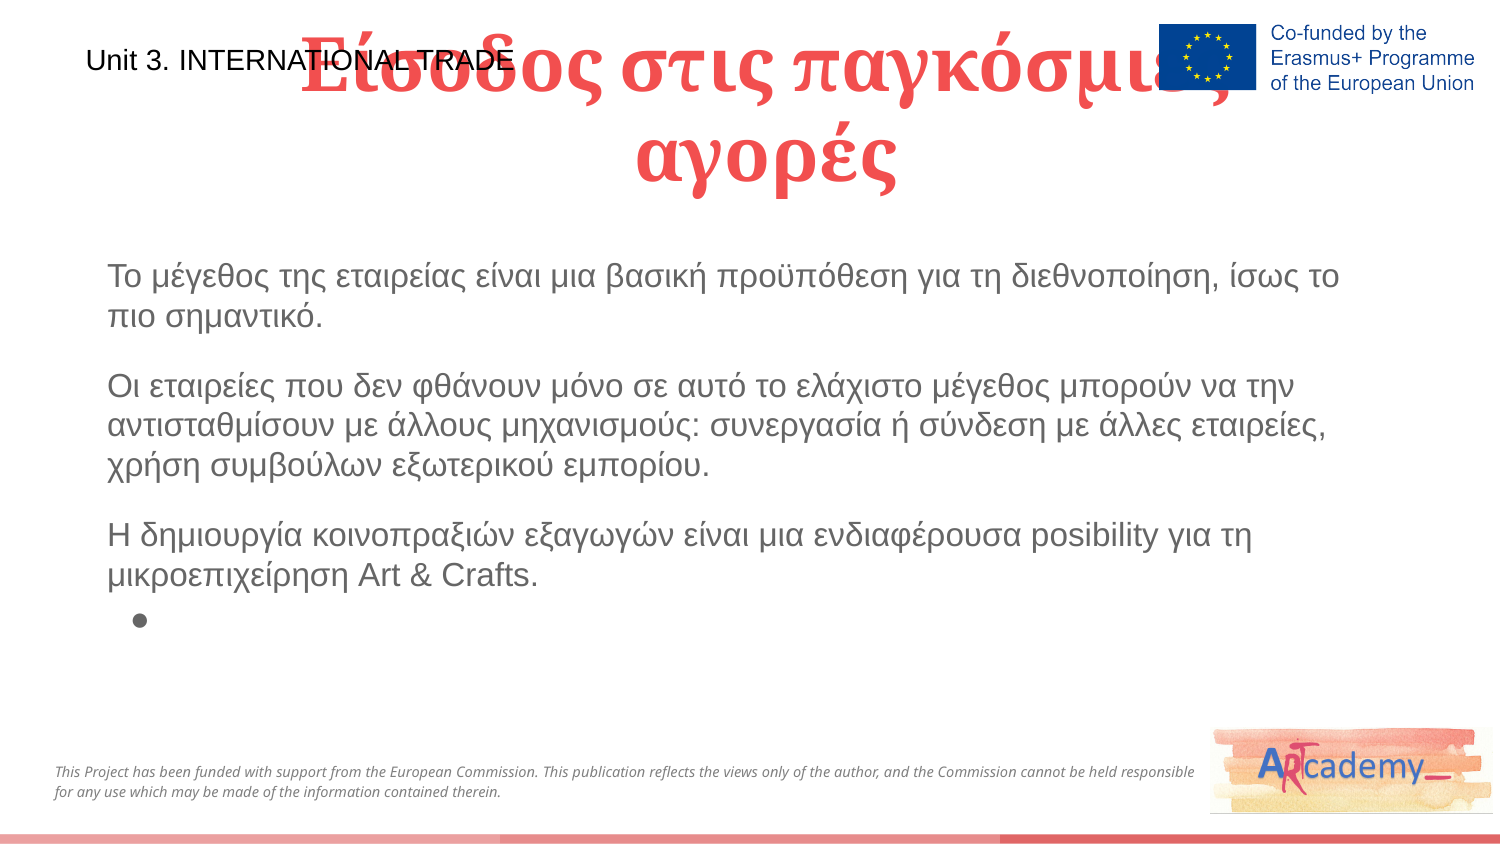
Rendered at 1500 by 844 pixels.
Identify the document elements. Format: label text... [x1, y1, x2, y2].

picture [1158, 24, 1474, 94]
picture [1210, 709, 1493, 844]
title Είσοδος στις παγκόσμιες αγορές [180, 4, 1352, 212]
text_box This Project has been funded with support from the European Commission. This publication reflects the views only of the author, and the Commission cannot be held responsible for any use which may be made of the information contained therein. [39, 754, 1205, 799]
list Το μέγεθος της εταιρείας είναι μια βασική προϋπόθεση για τη διεθνοποίηση, ίσως το πιο σημαντικό. Οι εταιρείες που δεν φθάνουν μόνο σε αυτό το ελάχιστο μέγεθος μπορούν να την αντισταθμίσουν με άλλους μηχανισμούς: συνεργασία ή σύνδεση με άλλες εταιρείες, χρήση συμβούλων εξωτερικού εμπορίου. Η δημιουργία κοινοπραξιών εξαγωγών είναι μια ενδιαφέρουσα posibility για τη μικροεπιχείρηση Art & Crafts. [92, 239, 1380, 682]
text_box Unit 3. INTERNATIONAL TRADE [70, 33, 750, 84]
